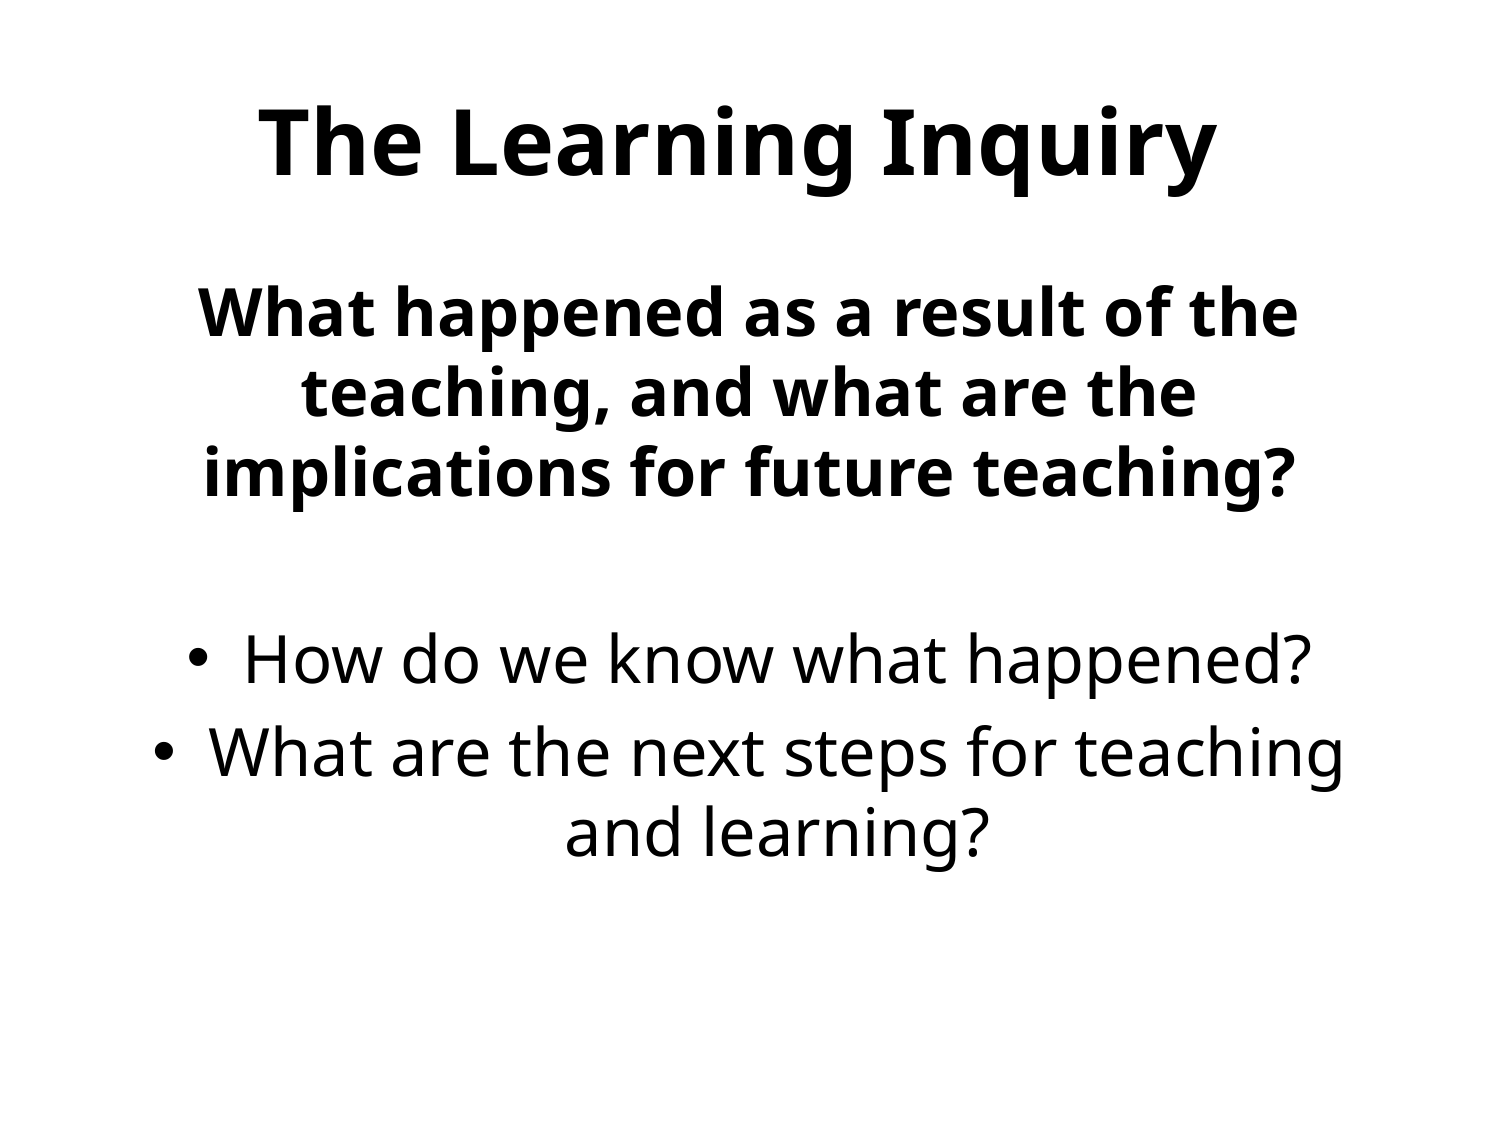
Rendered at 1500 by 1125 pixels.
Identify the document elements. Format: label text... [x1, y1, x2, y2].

list What happened as a result of the teaching, and what are the implications for future teaching? How do we know what happened? What are the next steps for teaching and learning? [75, 262, 1425, 1005]
title The Learning Inquiry [75, 45, 1425, 233]
